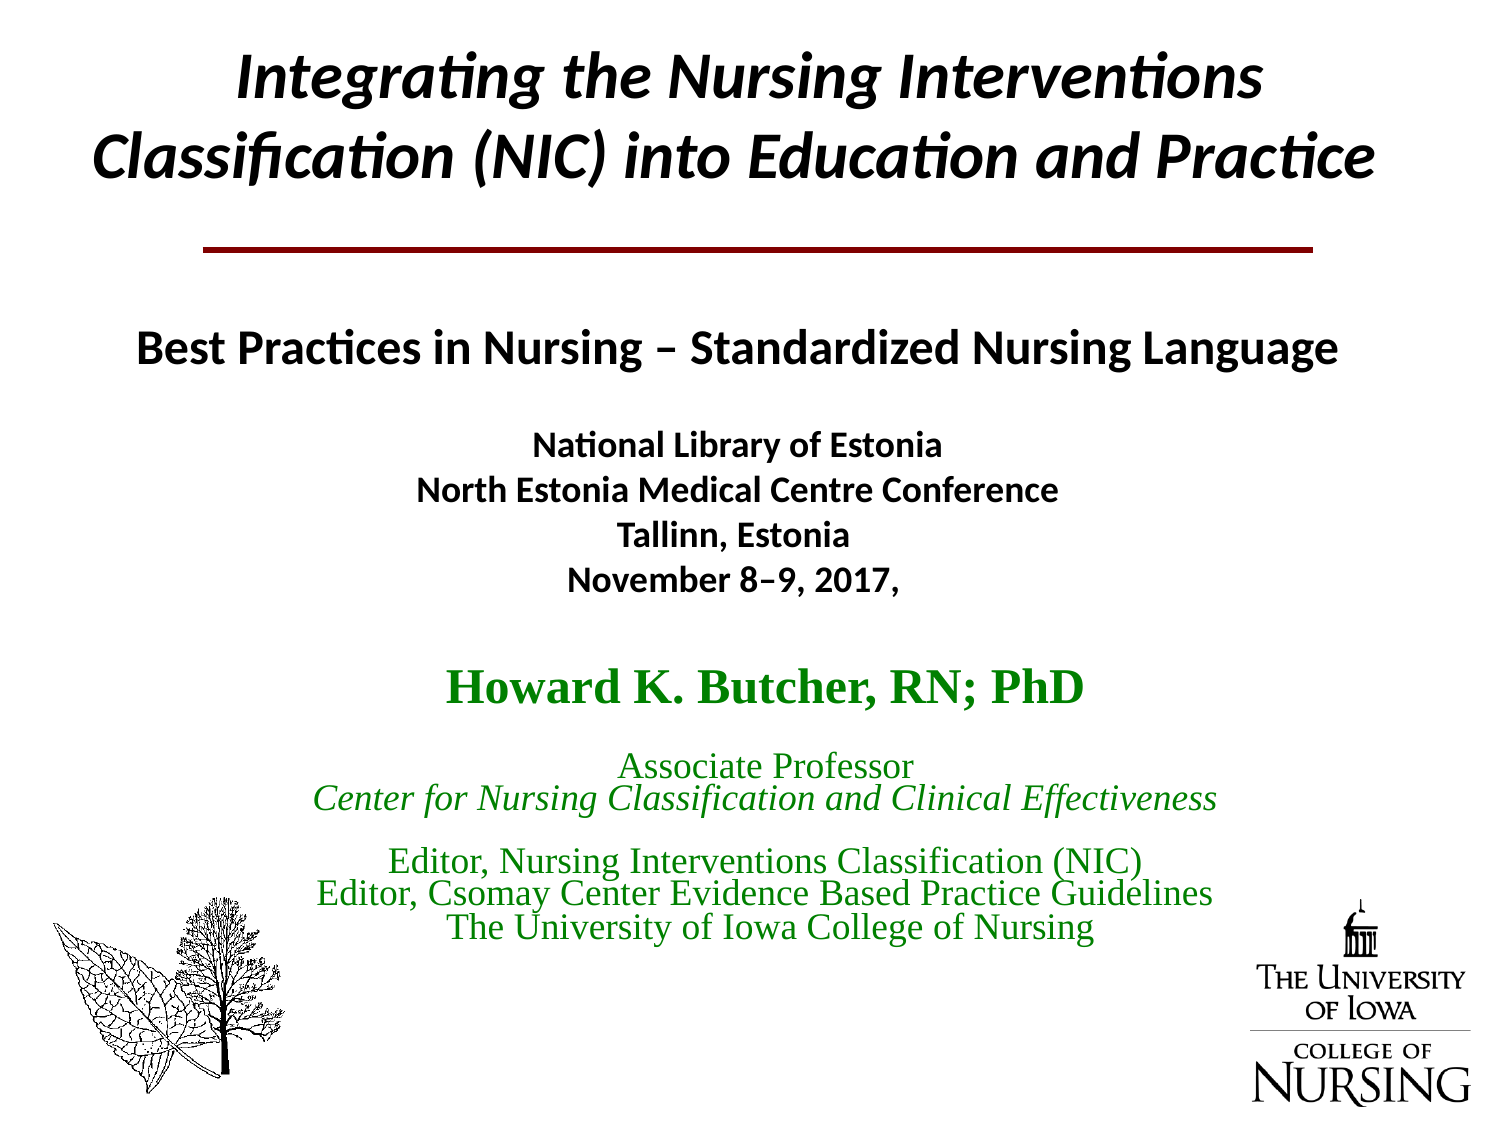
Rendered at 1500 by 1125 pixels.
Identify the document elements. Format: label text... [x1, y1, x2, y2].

text_box Best Practices in Nursing – Standardized Nursing Language National Library of Estonia North Estonia Medical Centre Conference Tallinn, Estonia November 8–9, 2017, [121, 262, 1355, 653]
title Integrating the Nursing Interventions Classification (NIC) into Education and Practice [37, 24, 1463, 213]
picture [1249, 899, 1471, 1107]
picture [49, 887, 294, 1098]
text_box Howard K. Butcher, RN; PhD Associate Professor Center for Nursing Classification and Clinical Effectiveness Editor, Nursing Interventions Classification (NIC) Editor, Csomay Center Evidence Based Practice Guidelines The University of Iowa College of Nursing [297, 662, 1234, 999]
